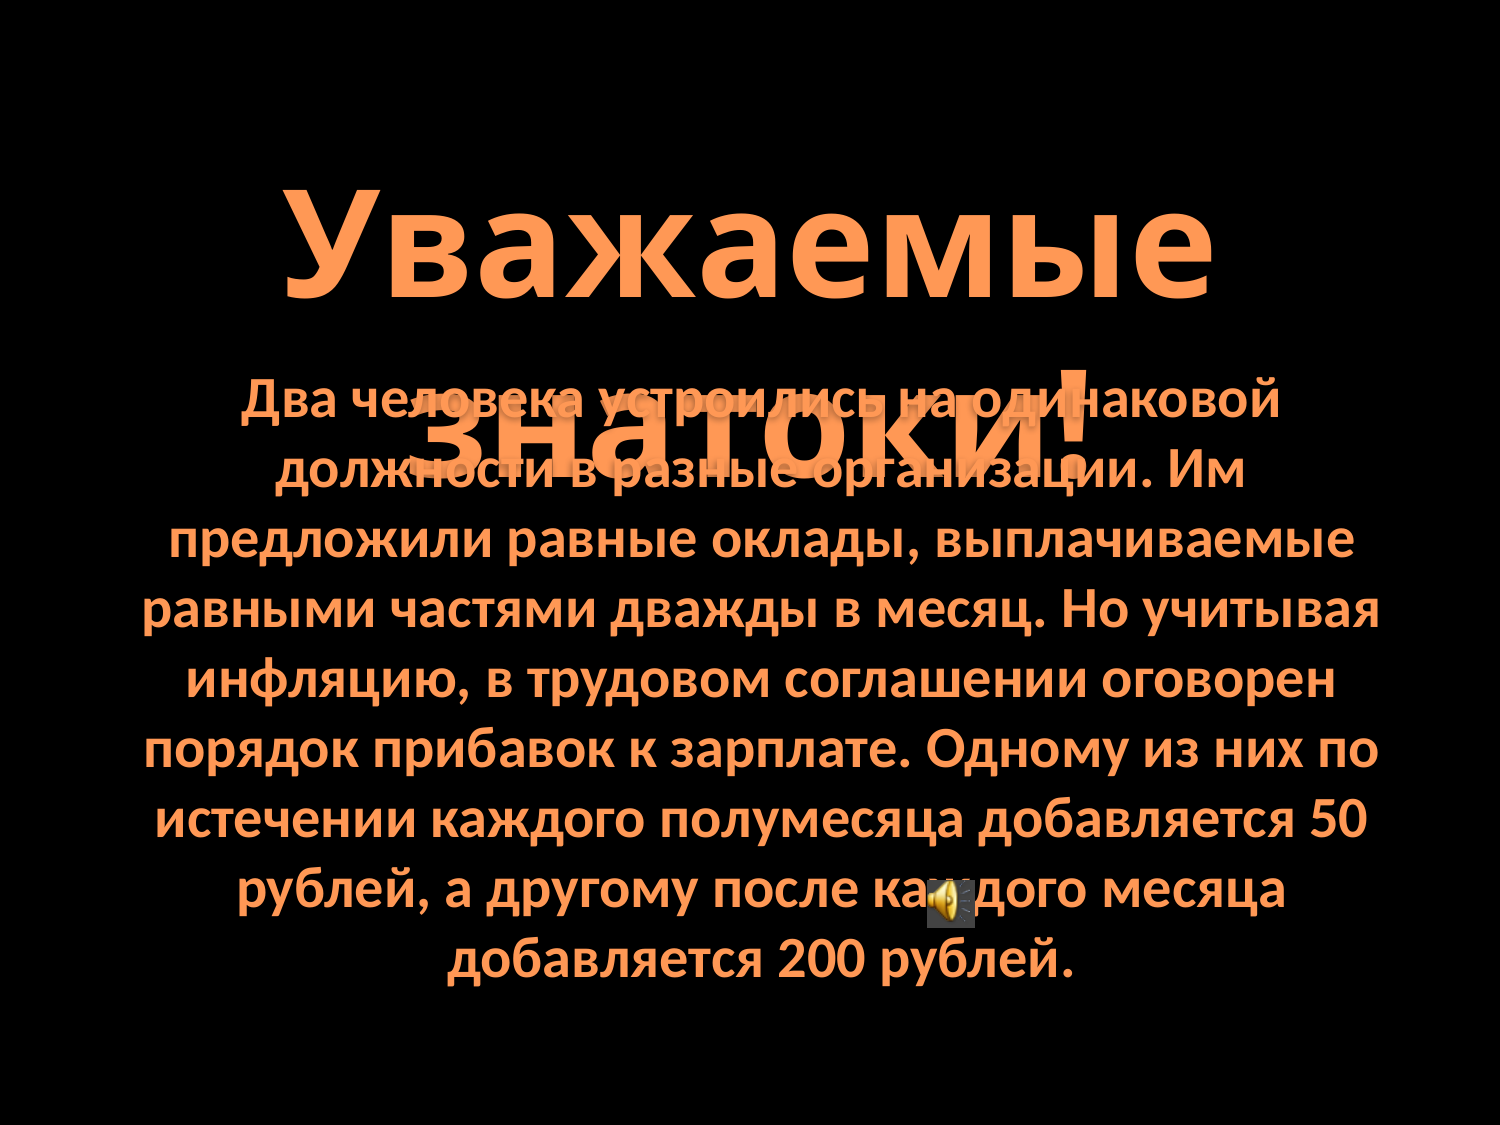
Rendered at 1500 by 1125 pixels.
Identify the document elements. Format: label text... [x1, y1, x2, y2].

text_box Два человека устроились на одинаковой должности в разные организации. Им предложили равные оклады, выплачиваемые равными частями дважды в месяц. Но учитывая инфляцию, в трудовом соглашении оговорен порядок прибавок к зарплате. Одному из них по истечении каждого полумесяца добавляется 50 рублей, а другому после каждого месяца добавляется 200 рублей. [105, 351, 1418, 997]
text_box Уважаемые знатоки! [117, 140, 1383, 349]
picture [925, 878, 977, 930]
